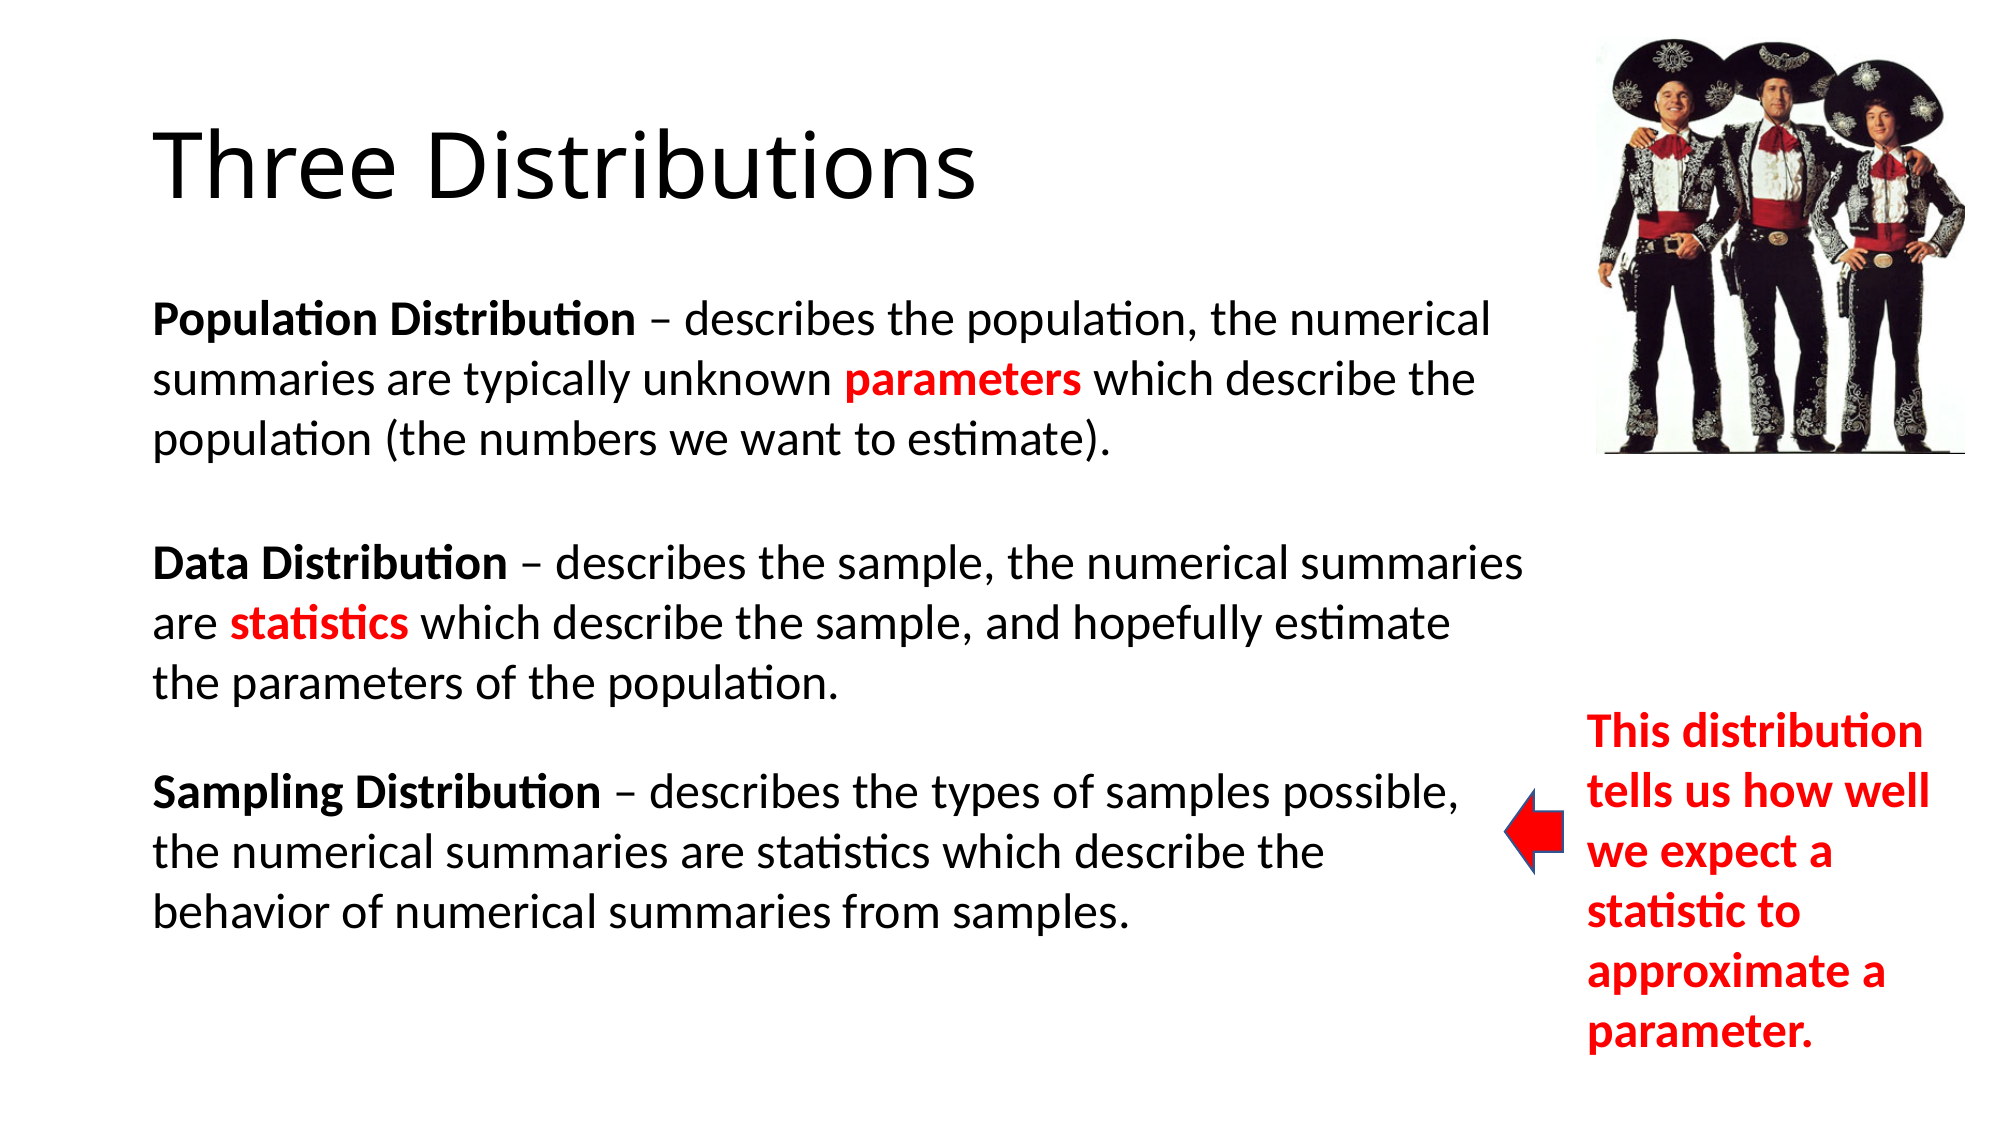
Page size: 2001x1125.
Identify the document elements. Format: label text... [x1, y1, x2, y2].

title Three Distributions [137, 59, 1596, 278]
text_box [1504, 689, 1989, 1069]
text_box Population Distribution – describes the population, the numerical summaries are typically unknown parameters which describe the population (the numbers we want to estimate). [137, 277, 1578, 473]
text_box Sampling Distribution – describes the types of samples possible, the numerical summaries are statistics which describe the behavior of numerical summaries from samples. [137, 750, 1478, 946]
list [1596, 37, 1965, 454]
text_box Data Distribution – describes the sample, the numerical summaries are statistics which describe the sample, and hopefully estimate the parameters of the population. [137, 521, 1578, 717]
